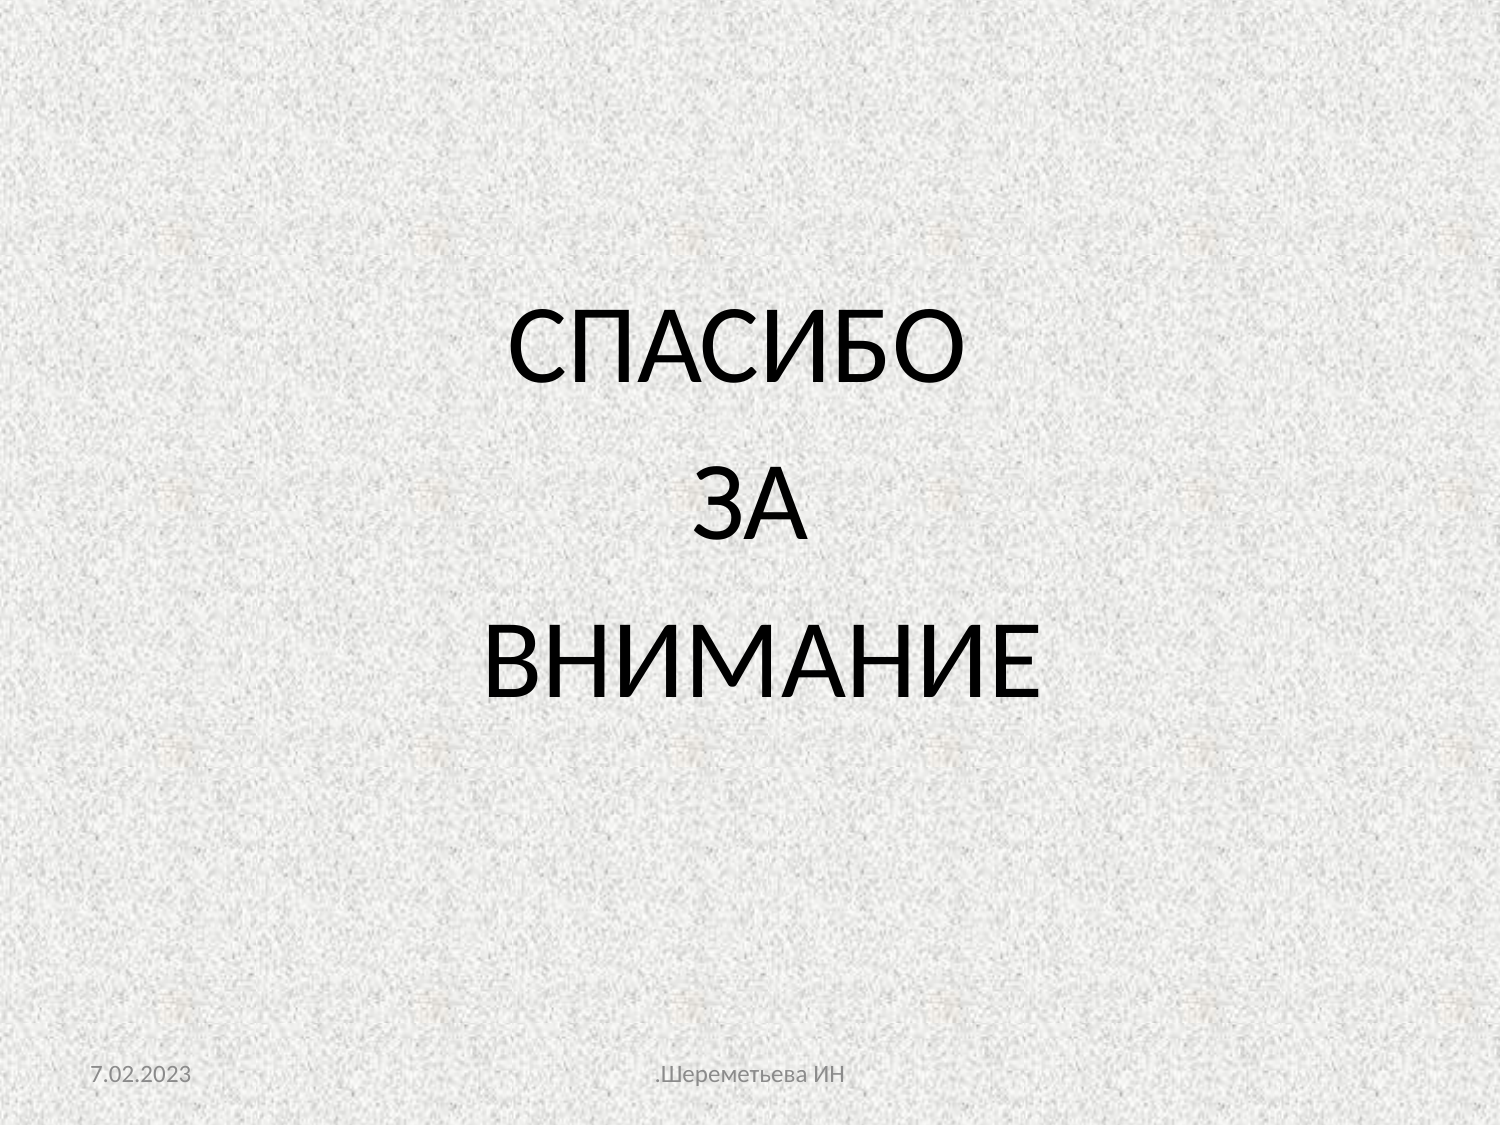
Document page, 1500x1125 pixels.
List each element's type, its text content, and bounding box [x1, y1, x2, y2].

list СПАСИБО ЗА ВНИМАНИЕ [75, 262, 1425, 1005]
picture [0, 0, 1500, 1125]
footer .Шереметьева ИН [512, 1042, 988, 1103]
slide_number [75, 1042, 425, 1103]
